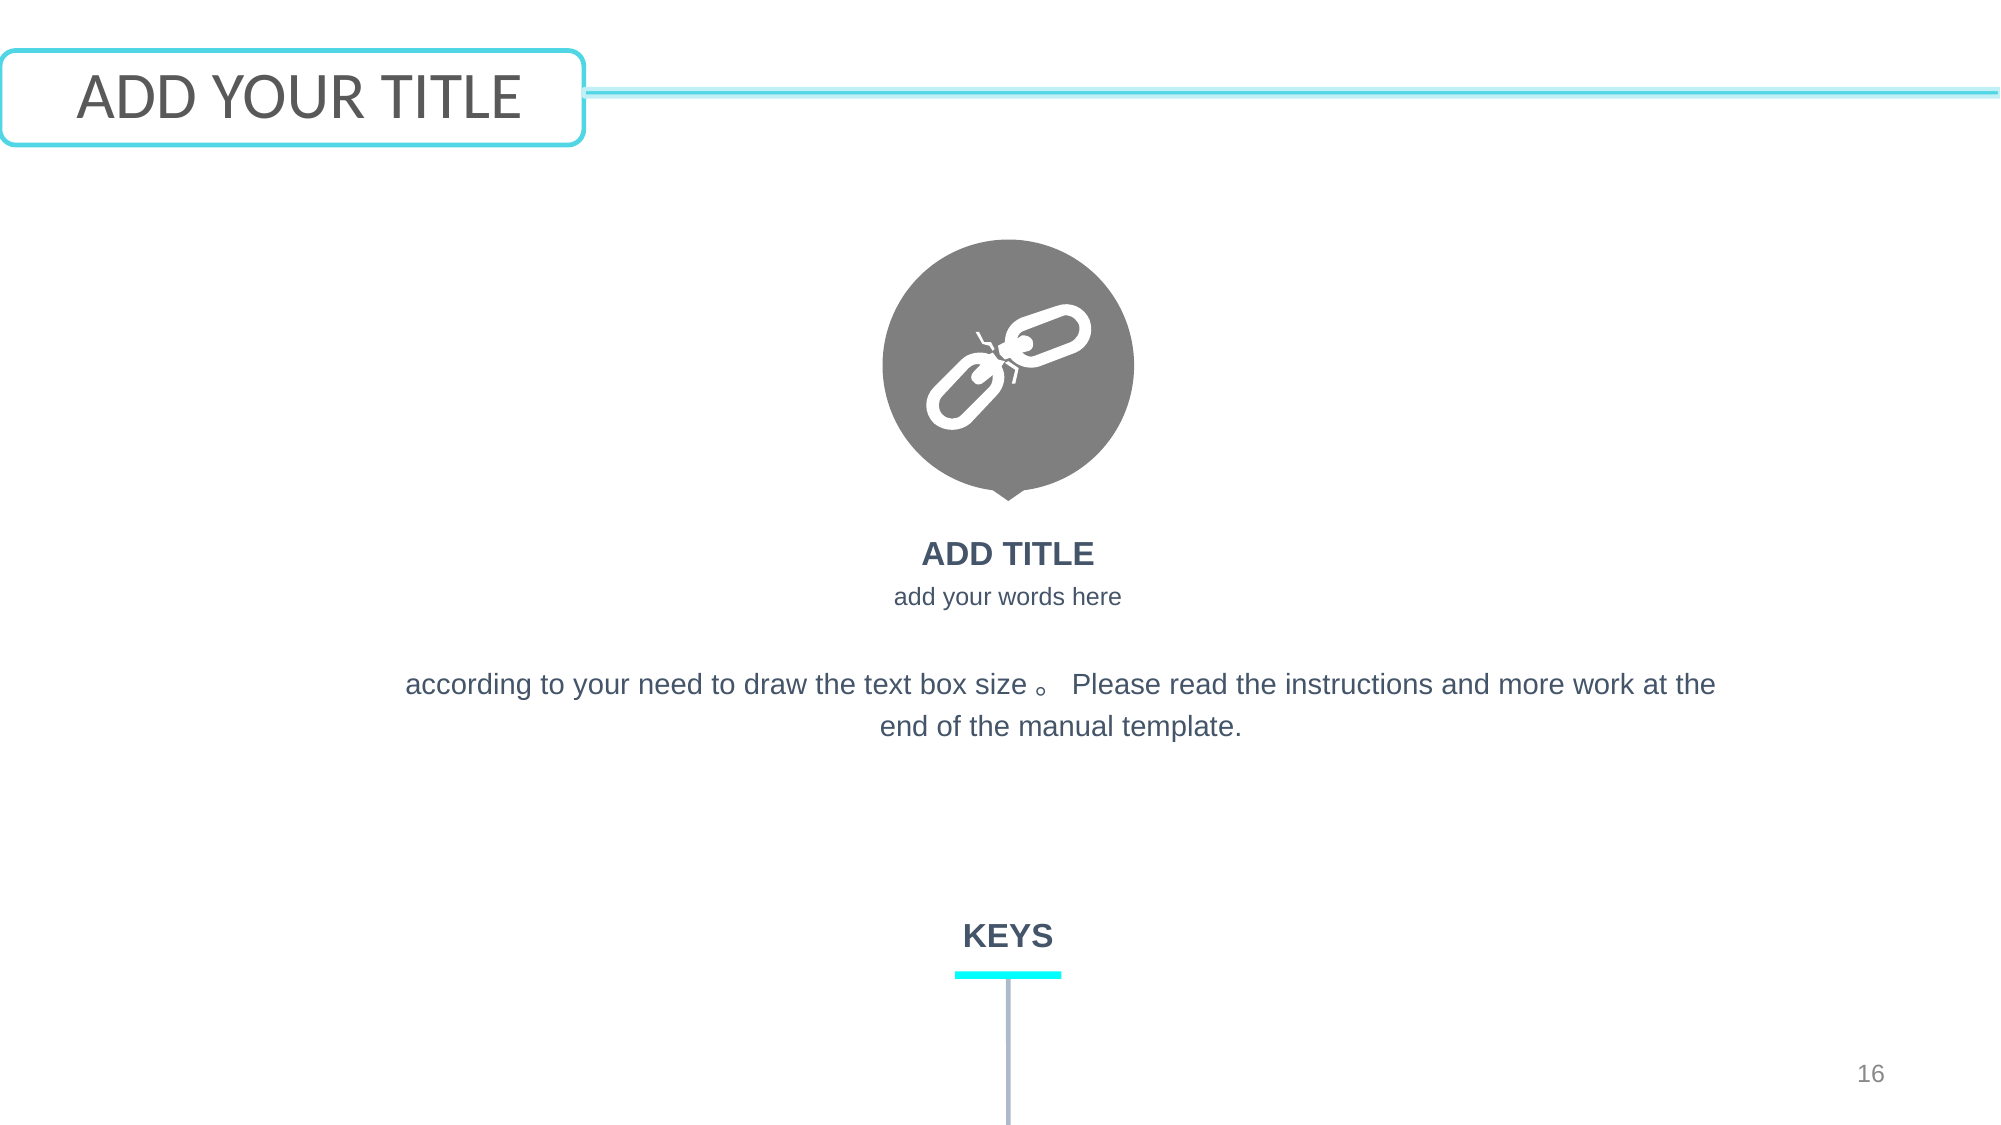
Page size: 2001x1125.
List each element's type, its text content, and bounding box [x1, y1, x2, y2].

text_box [955, 971, 1062, 979]
text_box add your words here [816, 580, 1200, 611]
text_box ADD YOUR TITLE [61, 45, 538, 140]
text_box KEYS [931, 914, 1086, 955]
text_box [882, 239, 1135, 502]
text_box [0, 50, 584, 146]
text_box according to your need to draw the text box size。Please read the instructions and more work at the end of the manual template. [383, 657, 1740, 742]
text_box [583, 88, 2000, 97]
slide_number 16 [1433, 1042, 1900, 1103]
text_box ADD TITLE [782, 532, 1234, 573]
